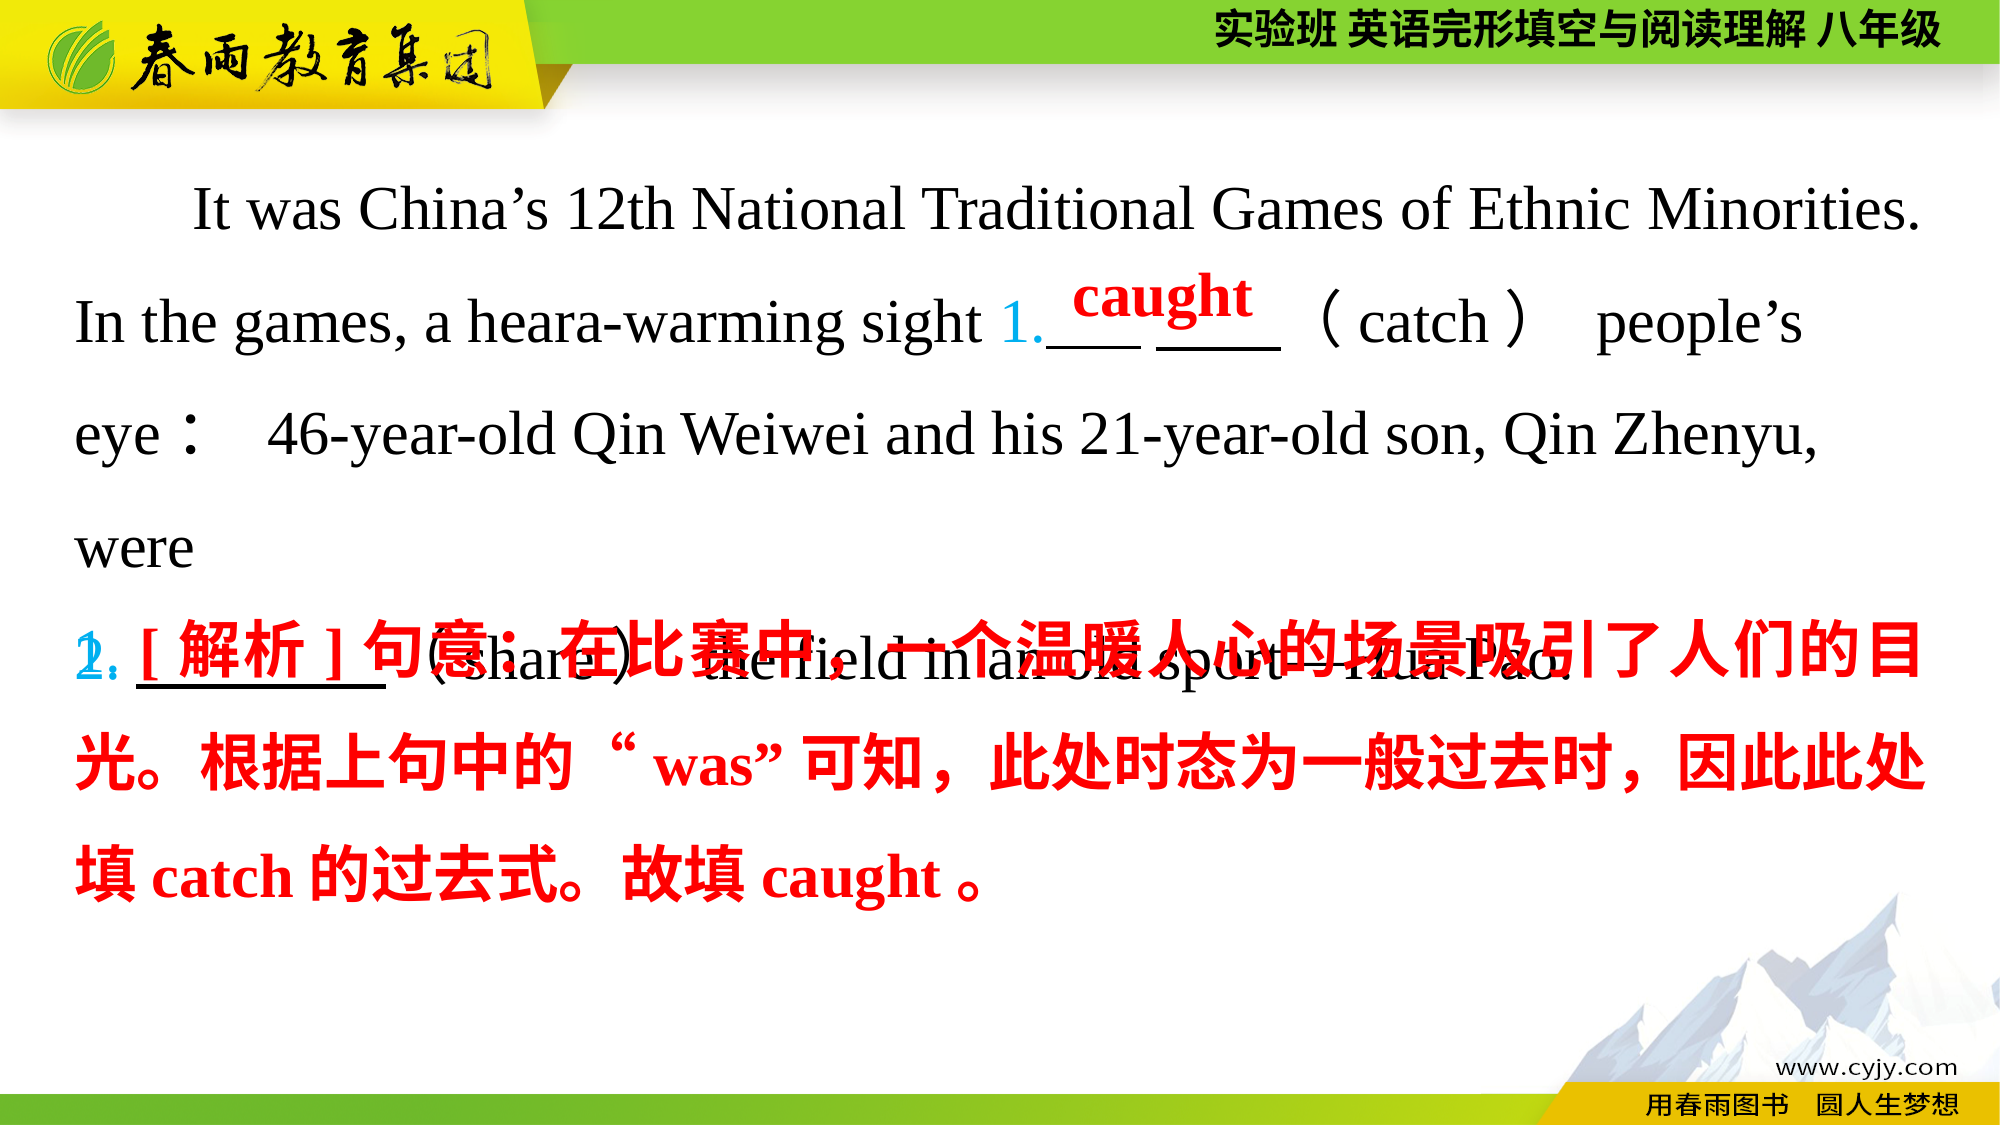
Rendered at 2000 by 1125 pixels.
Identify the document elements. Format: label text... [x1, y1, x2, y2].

text_box caught [1058, 246, 1269, 337]
list It was China’s 12th National Traditional Games of Ethnic Minorities. In the games, a heara-warming sight 1. . （catch） people’s eye： 46-year-old Qin Weiwei and his 21-year-old son, Qin Zhenyu, were 2. （share） the field in an old sport—Hua Pao. [59, 122, 1944, 565]
text_box 1. [解析]句意：在比赛中，一个温暖人心的场景吸引了人们的目光。根据上句中的“was”可知，此处时态为一般过去时，因此此处填catch的过去式。故填caught。 [59, 565, 1944, 918]
picture [0, 0, 2000, 1125]
